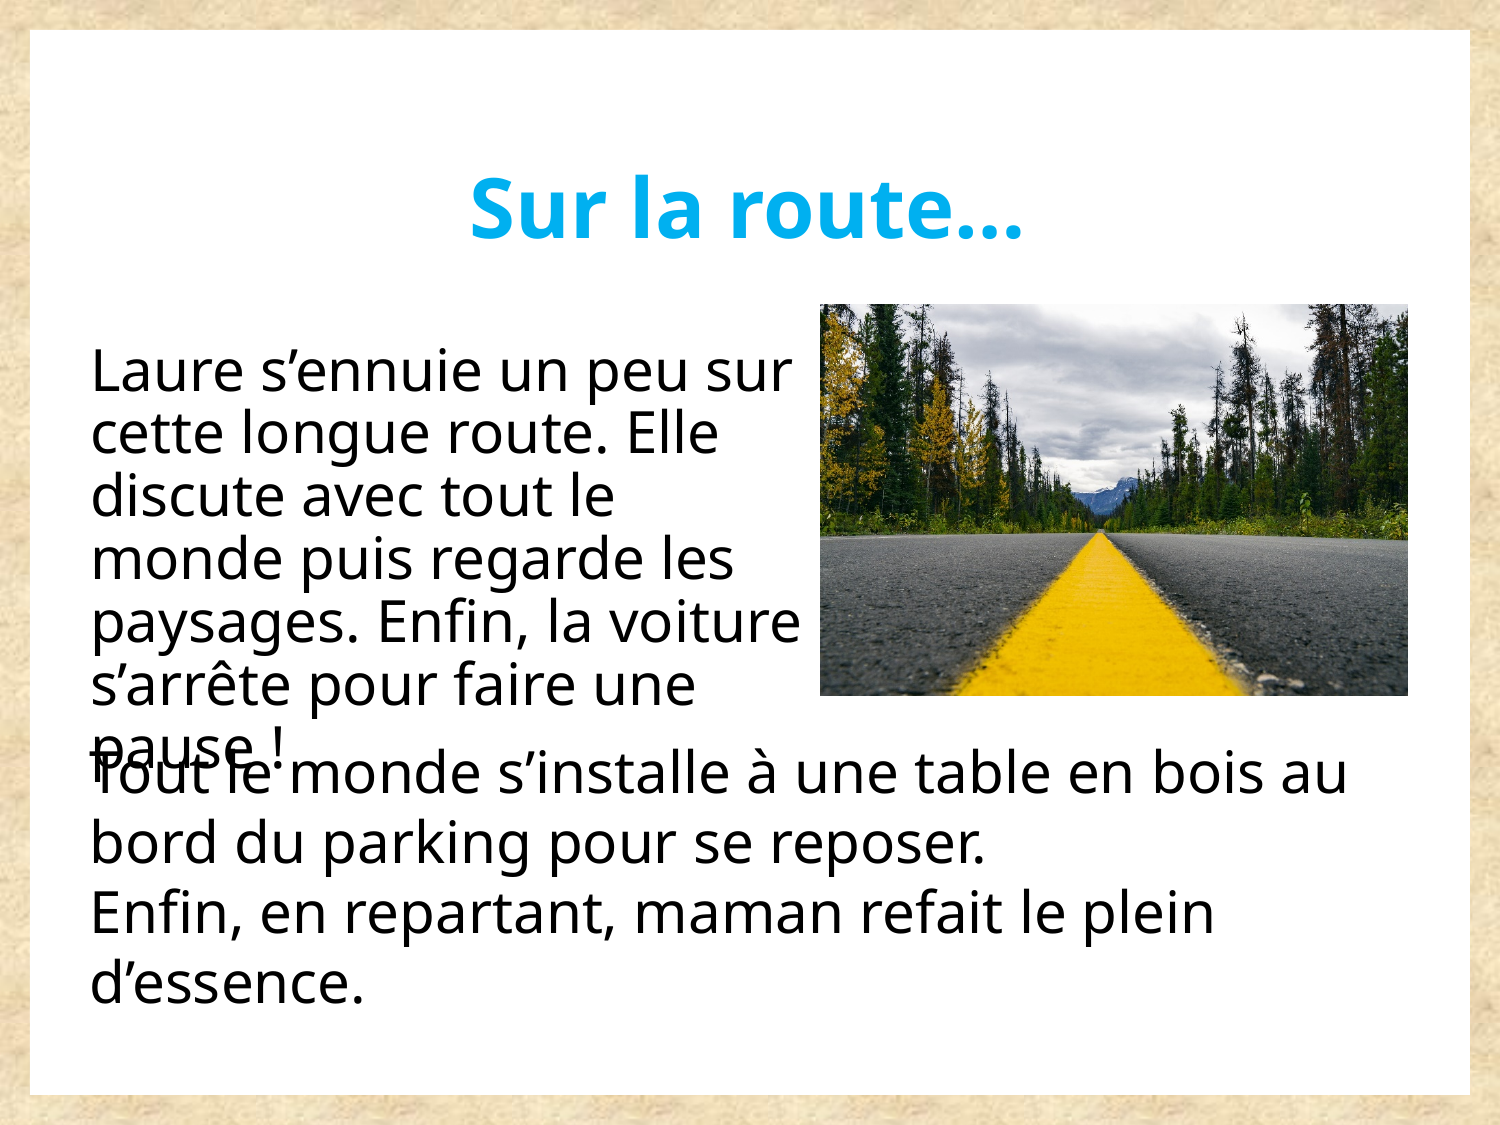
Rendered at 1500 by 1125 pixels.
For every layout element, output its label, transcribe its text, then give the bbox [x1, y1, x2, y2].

list Laure s’ennuie un peu sur cette longue route. Elle discute avec tout le monde puis regarde les paysages. Enfin, la voiture s’arrête pour faire une pause ! [75, 262, 821, 727]
text_box Tout le monde s’installe à une table en bois au bord du parking pour se reposer. Enfin, en repartant, maman refait le plein d’essence. [74, 727, 1425, 1023]
title Sur la route… [140, 99, 1356, 303]
picture [0, 0, 1500, 1125]
